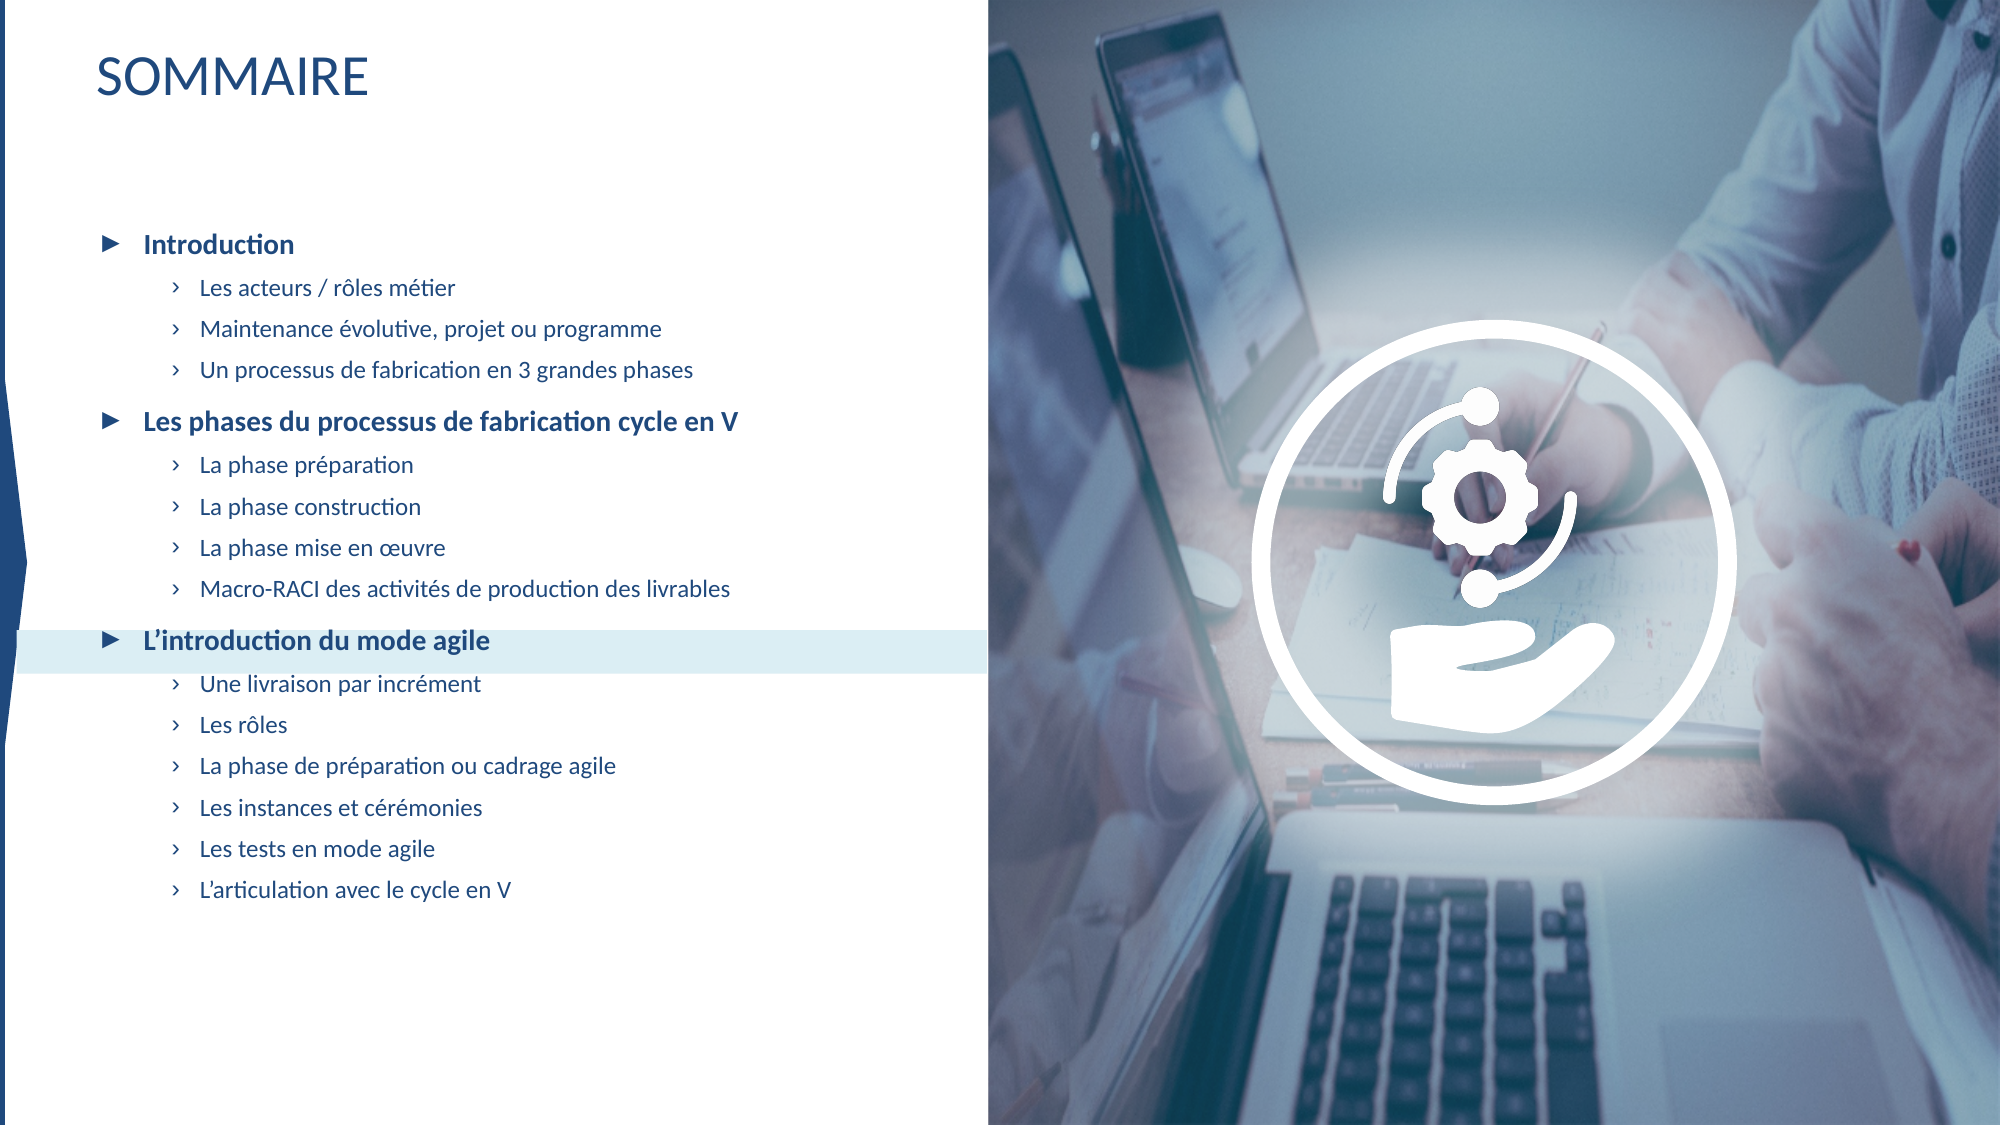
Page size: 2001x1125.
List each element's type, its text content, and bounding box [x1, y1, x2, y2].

list Introduction Les acteurs / rôles métier Maintenance évolutive, projet ou programme Un processus de fabrication en 3 grandes phases Les phases du processus de fabrication cycle en V La phase préparation La phase construction La phase mise en œuvre Macro-RACI des activités de production des livrables L’introduction du mode agile Une livraison par incrément Les rôles La phase de préparation ou cadrage agile Les instances et cérémonies Les tests en mode agile L’articulation avec le cycle en V [81, 156, 922, 1086]
text_box [15, 628, 81, 676]
table_cell [1142, 210, 1840, 909]
title sommaire [81, 19, 966, 126]
picture [988, 0, 2000, 1125]
table_cell [1162, 230, 1826, 895]
text_box [1153, 221, 1835, 904]
table_cell S2 [1178, 246, 1810, 879]
text_box [922, 628, 989, 676]
table_cell [1186, 254, 1802, 871]
table_header Synchro de plateaux [1170, 239, 1817, 886]
